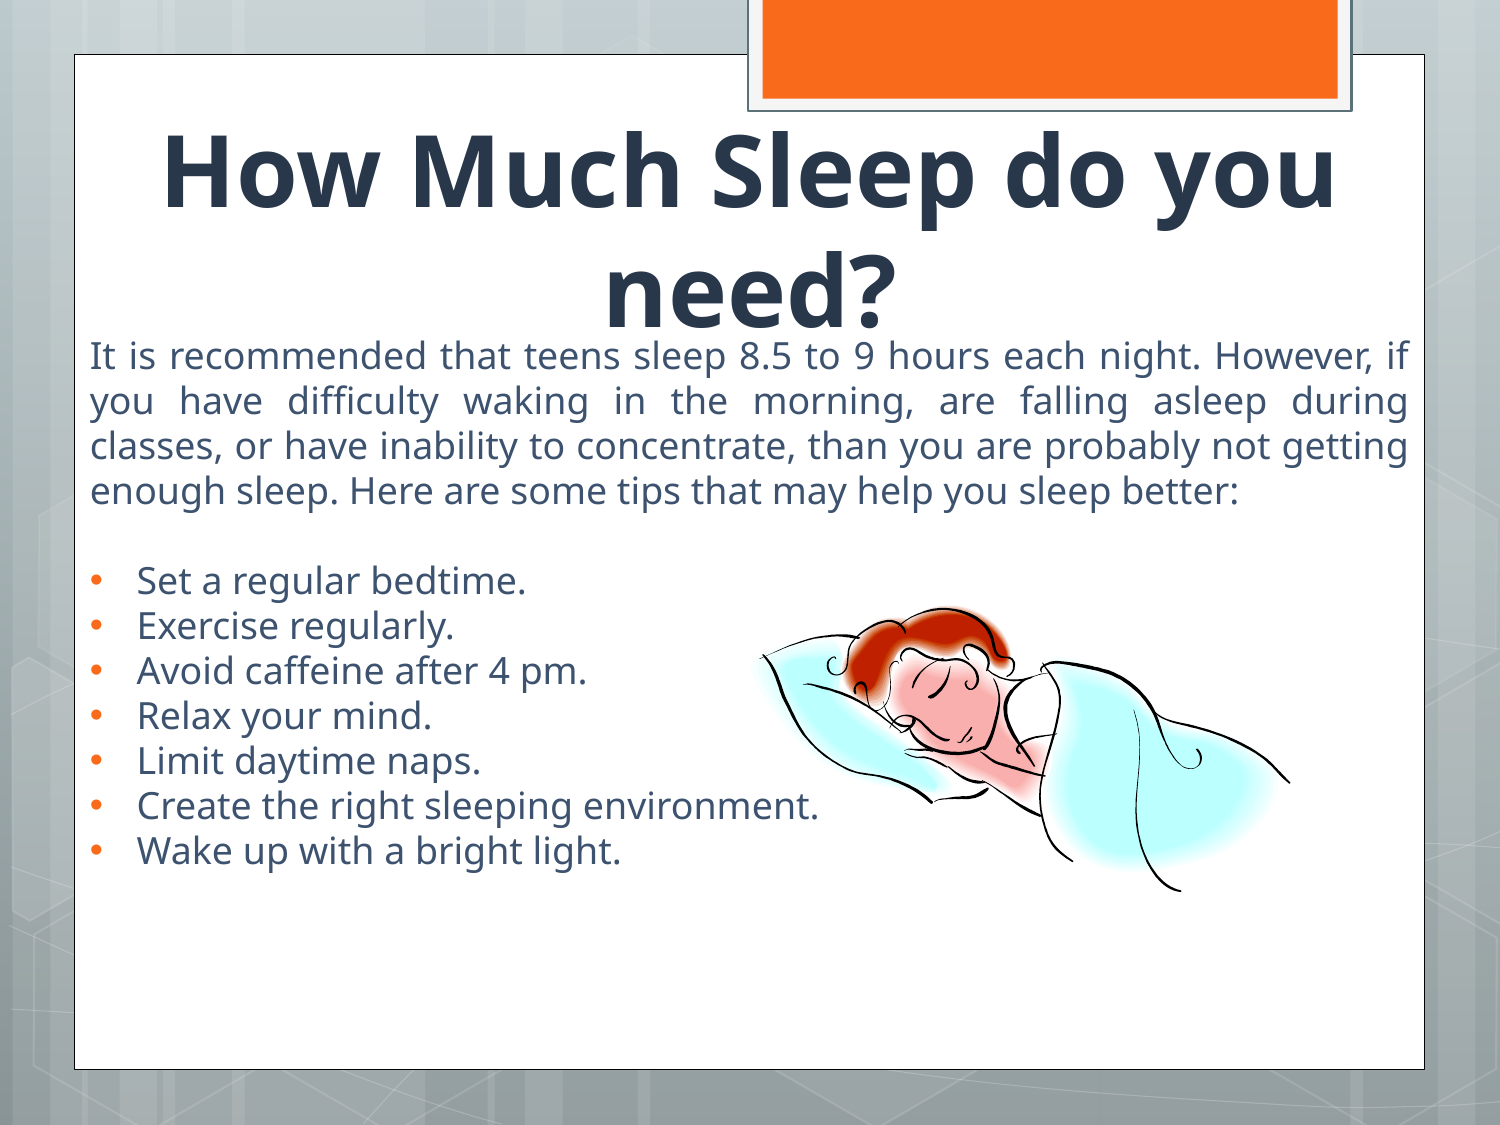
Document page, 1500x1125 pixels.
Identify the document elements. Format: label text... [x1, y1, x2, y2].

picture [721, 624, 1294, 844]
text_box It is recommended that teens sleep 8.5 to 9 hours each night. However, if you have difficulty waking in the morning, are falling asleep during classes, or have inability to concentrate, than you are probably not getting enough sleep. Here are some tips that may help you sleep better: Set a regular bedtime. Exercise regularly. Avoid caffeine after 4 pm. Relax your mind. Limit daytime naps. Create the right sleeping environment. Wake up with a bright light. [74, 324, 1425, 880]
text_box How Much Sleep do you need? [105, 99, 1394, 324]
